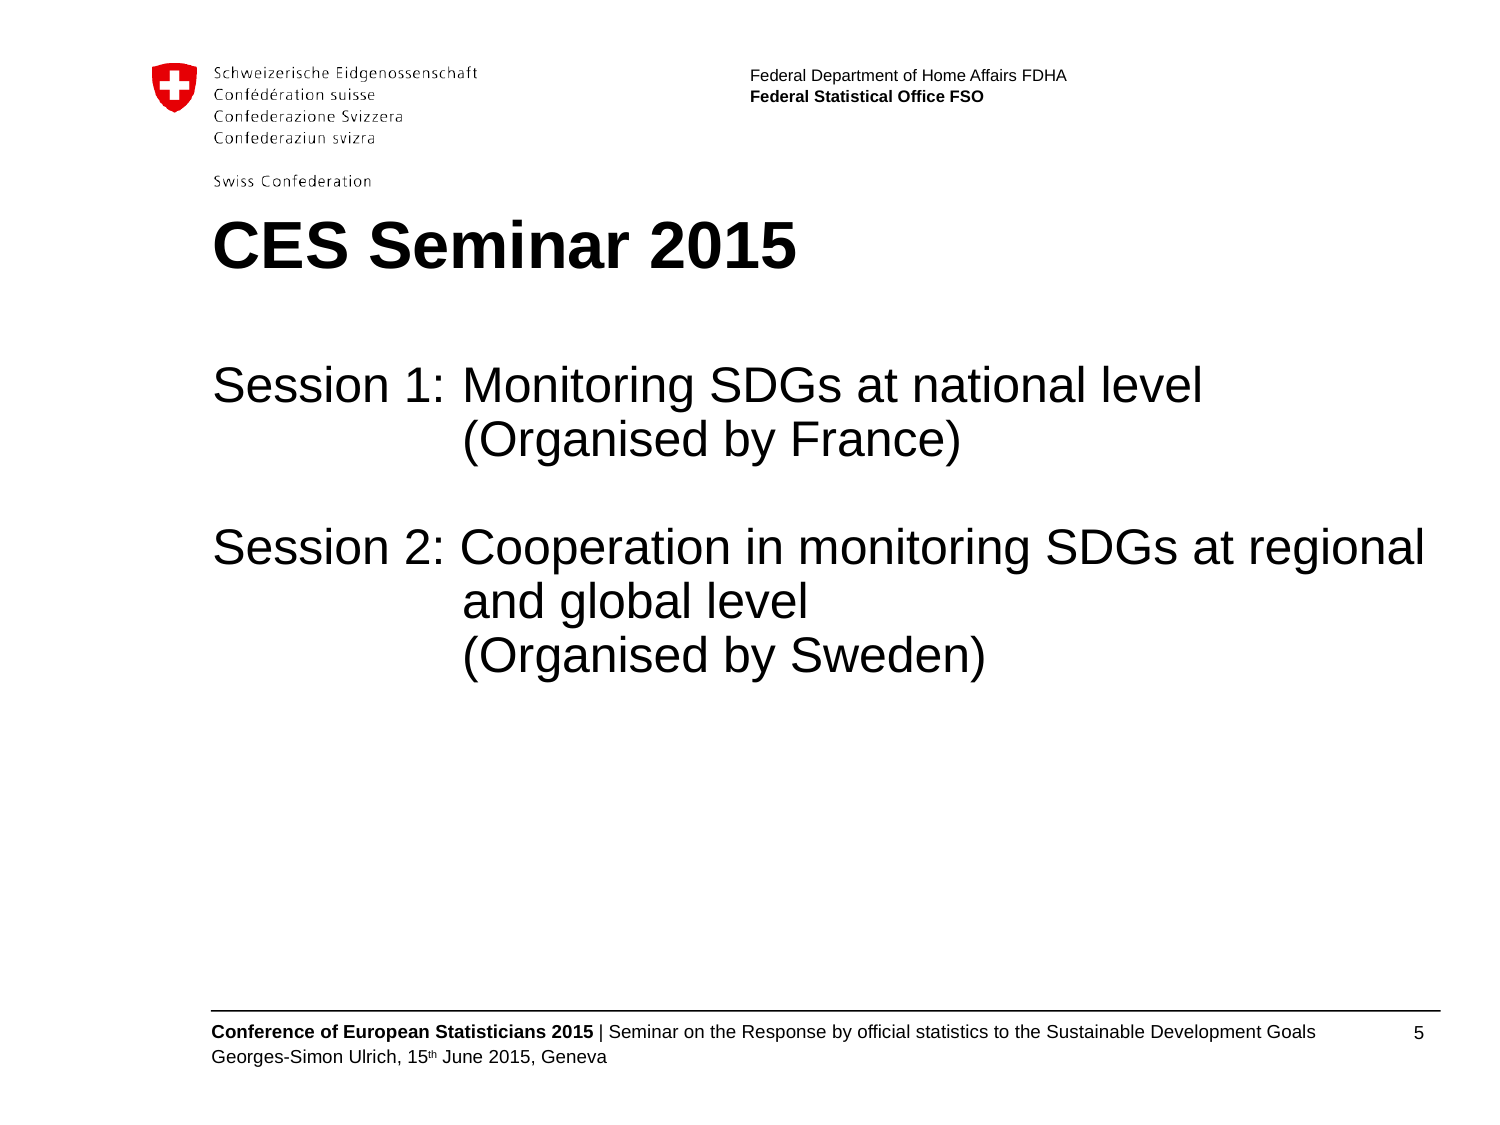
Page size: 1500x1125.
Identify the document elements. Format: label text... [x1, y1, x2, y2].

title CES Seminar 2015 [212, 206, 1437, 339]
list Session 1: Monitoring SDGs at national level (Organised by France) Session 2: Cooperation in monitoring SDGs at regional and global level (Organised by Sweden) [212, 357, 1500, 1013]
picture [152, 63, 477, 187]
